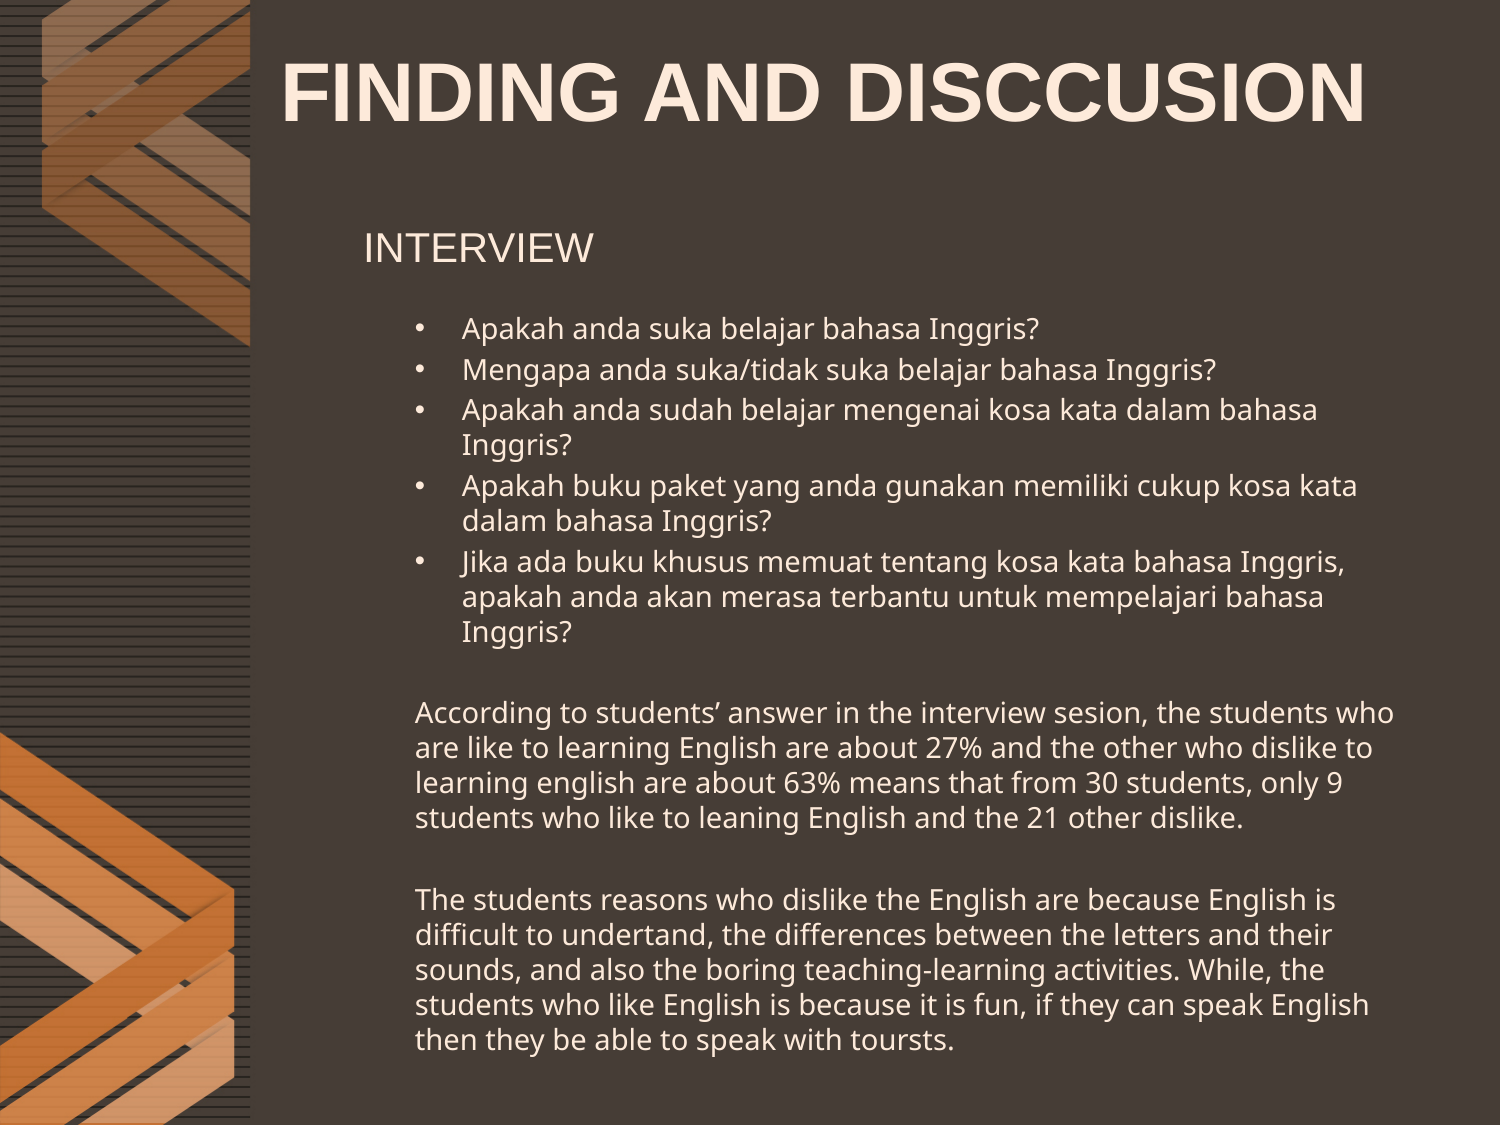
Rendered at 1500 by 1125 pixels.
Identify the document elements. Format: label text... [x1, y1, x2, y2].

list INTERVIEW [348, 208, 880, 284]
list Apakah anda suka belajar bahasa Inggris? Mengapa anda suka/tidak suka belajar bahasa Inggris? Apakah anda sudah belajar mengenai kosa kata dalam bahasa Inggris? Apakah buku paket yang anda gunakan memiliki cukup kosa kata dalam bahasa Inggris? Jika ada buku khusus memuat tentang kosa kata bahasa Inggris, apakah anda akan merasa terbantu untuk mempelajari bahasa Inggris? According to students’ answer in the interview sesion, the students who are like to learning English are about 27% and the other who dislike to learning english are about 63% means that from 30 students, only 9 students who like to leaning English and the 21 other dislike. The students reasons who dislike the English are because English is difficult to undertand, the differences between the letters and their sounds, and also the boring teaching-learning activities. While, the students who like English is because it is fun, if they can speak English then they be able to speak with toursts. [350, 302, 1427, 1012]
title FINDING AND DISCCUSION [265, 0, 1500, 176]
picture [0, 0, 1500, 1125]
